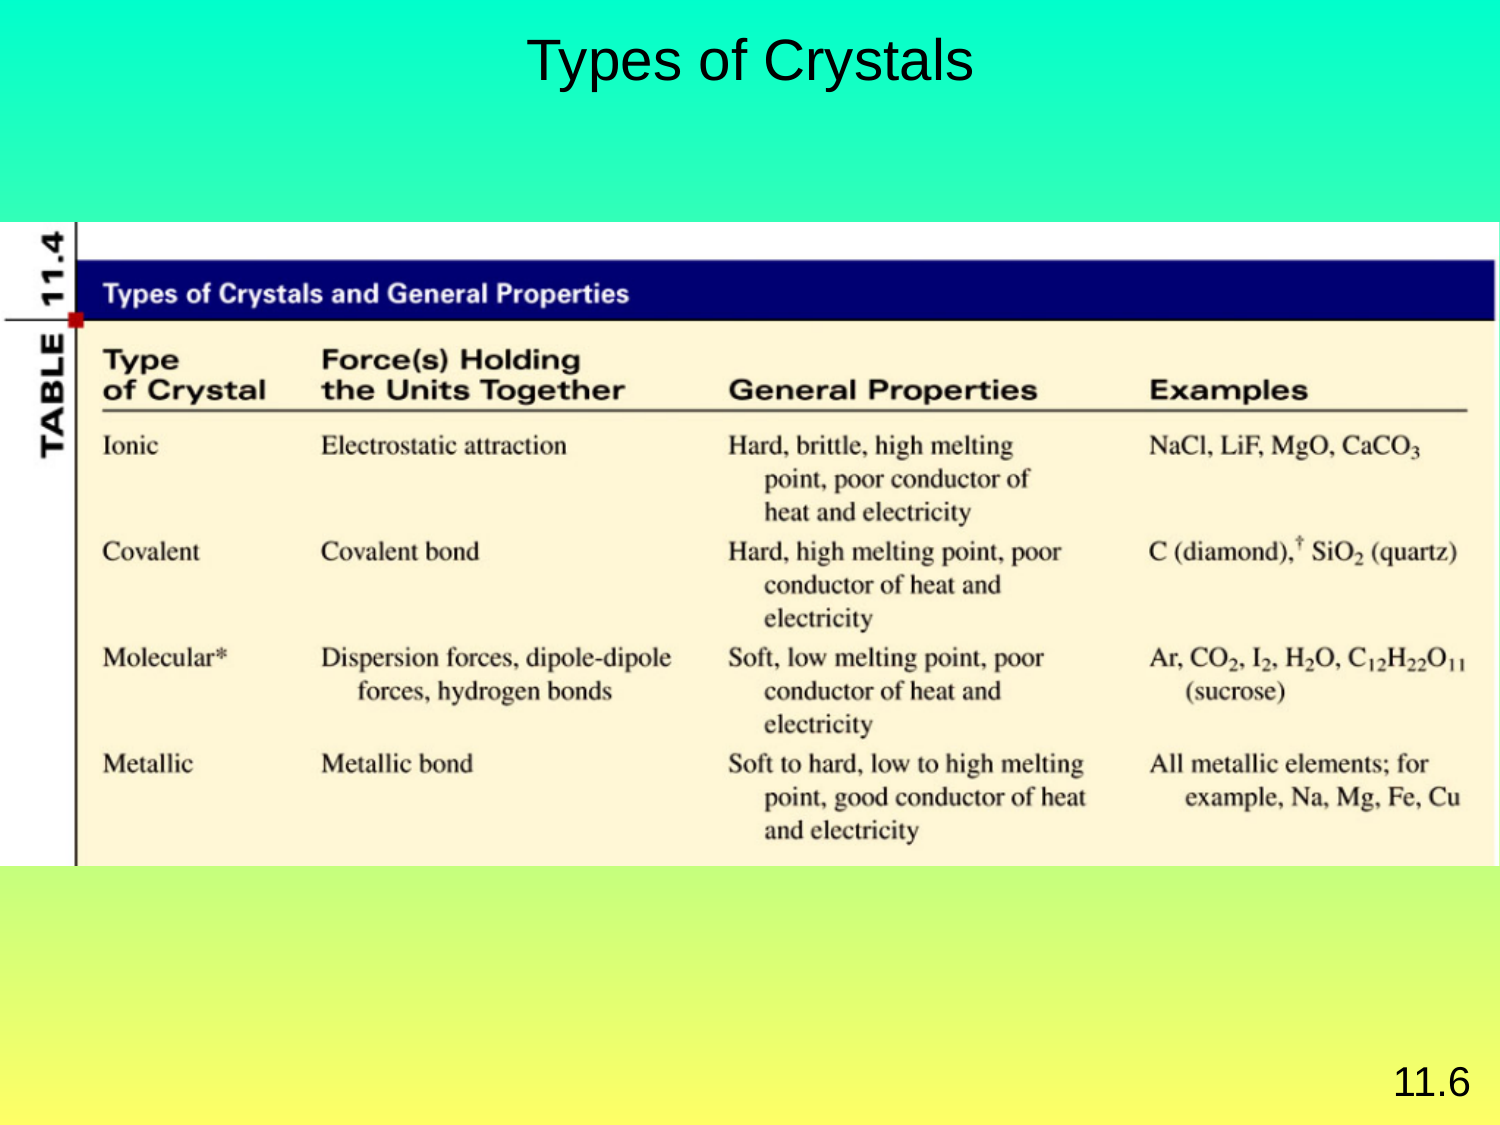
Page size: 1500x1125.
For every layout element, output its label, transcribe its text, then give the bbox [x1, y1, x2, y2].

text_box Types of Crystals [511, 14, 990, 100]
text_box 11.6 [1377, 1047, 1486, 1113]
picture [0, 222, 1500, 866]
